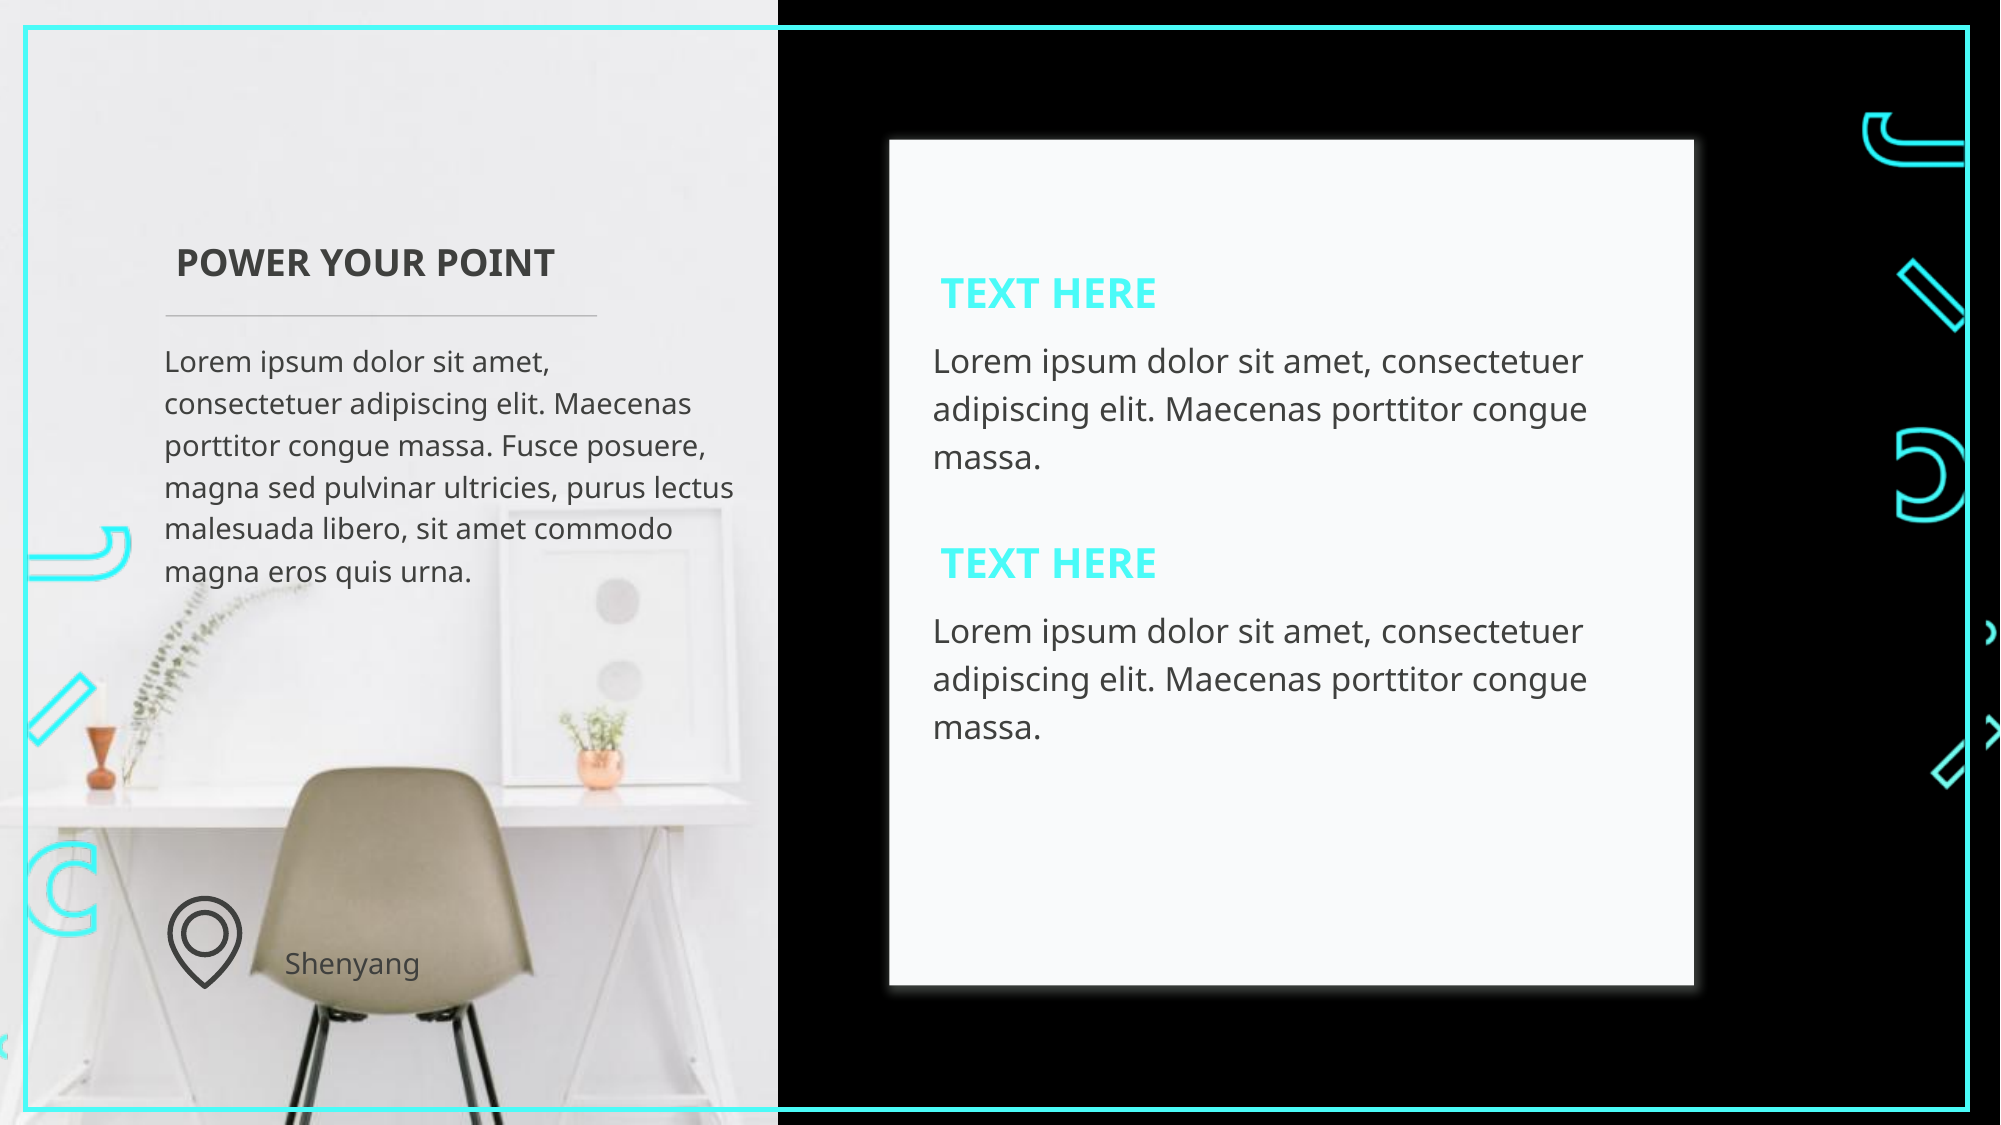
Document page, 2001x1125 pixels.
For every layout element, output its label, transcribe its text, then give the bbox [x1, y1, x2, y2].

text_box TEXT HERE [925, 529, 1173, 595]
text_box Lorem ipsum dolor sit amet, consectetuer adipiscing elit. Maecenas porttitor congue massa. [917, 325, 1315, 484]
text_box [888, 139, 1695, 986]
text_box [778, 27, 1969, 1110]
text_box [167, 895, 243, 990]
text_box TEXT HERE [925, 259, 1173, 325]
picture [0, 0, 778, 1125]
picture [1315, 11, 2000, 818]
text_box Lorem ipsum dolor sit amet, consectetuer adipiscing elit. Maecenas porttitor congue massa. [917, 594, 1315, 754]
